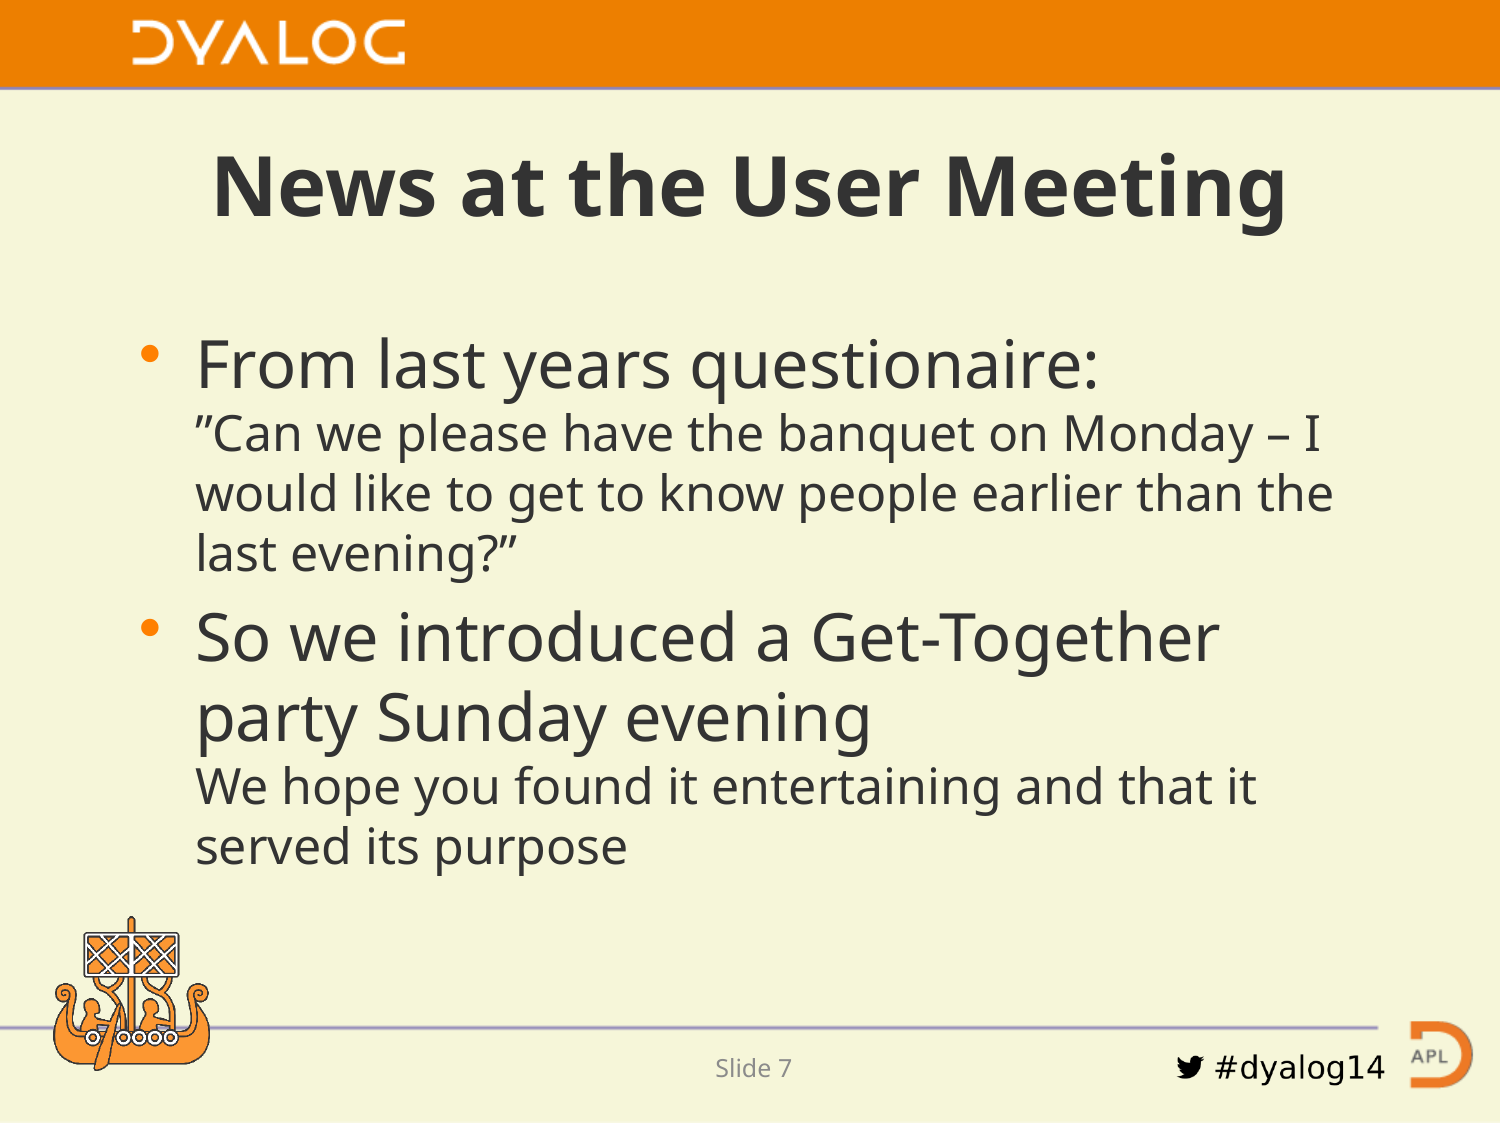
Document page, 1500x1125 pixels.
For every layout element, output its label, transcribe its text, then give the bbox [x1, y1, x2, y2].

slide_number Slide 6 [585, 1039, 923, 1100]
picture [0, 0, 1500, 1123]
title News at the User Meeting [123, 125, 1376, 268]
list From last years questionaire: ”Can we please have the banquet on Monday – I would like to get to know people earlier than the last evening?” So we introduced a Get-Together party Sunday evening We hope you found it entertaining and that it served its purpose [123, 314, 1376, 919]
